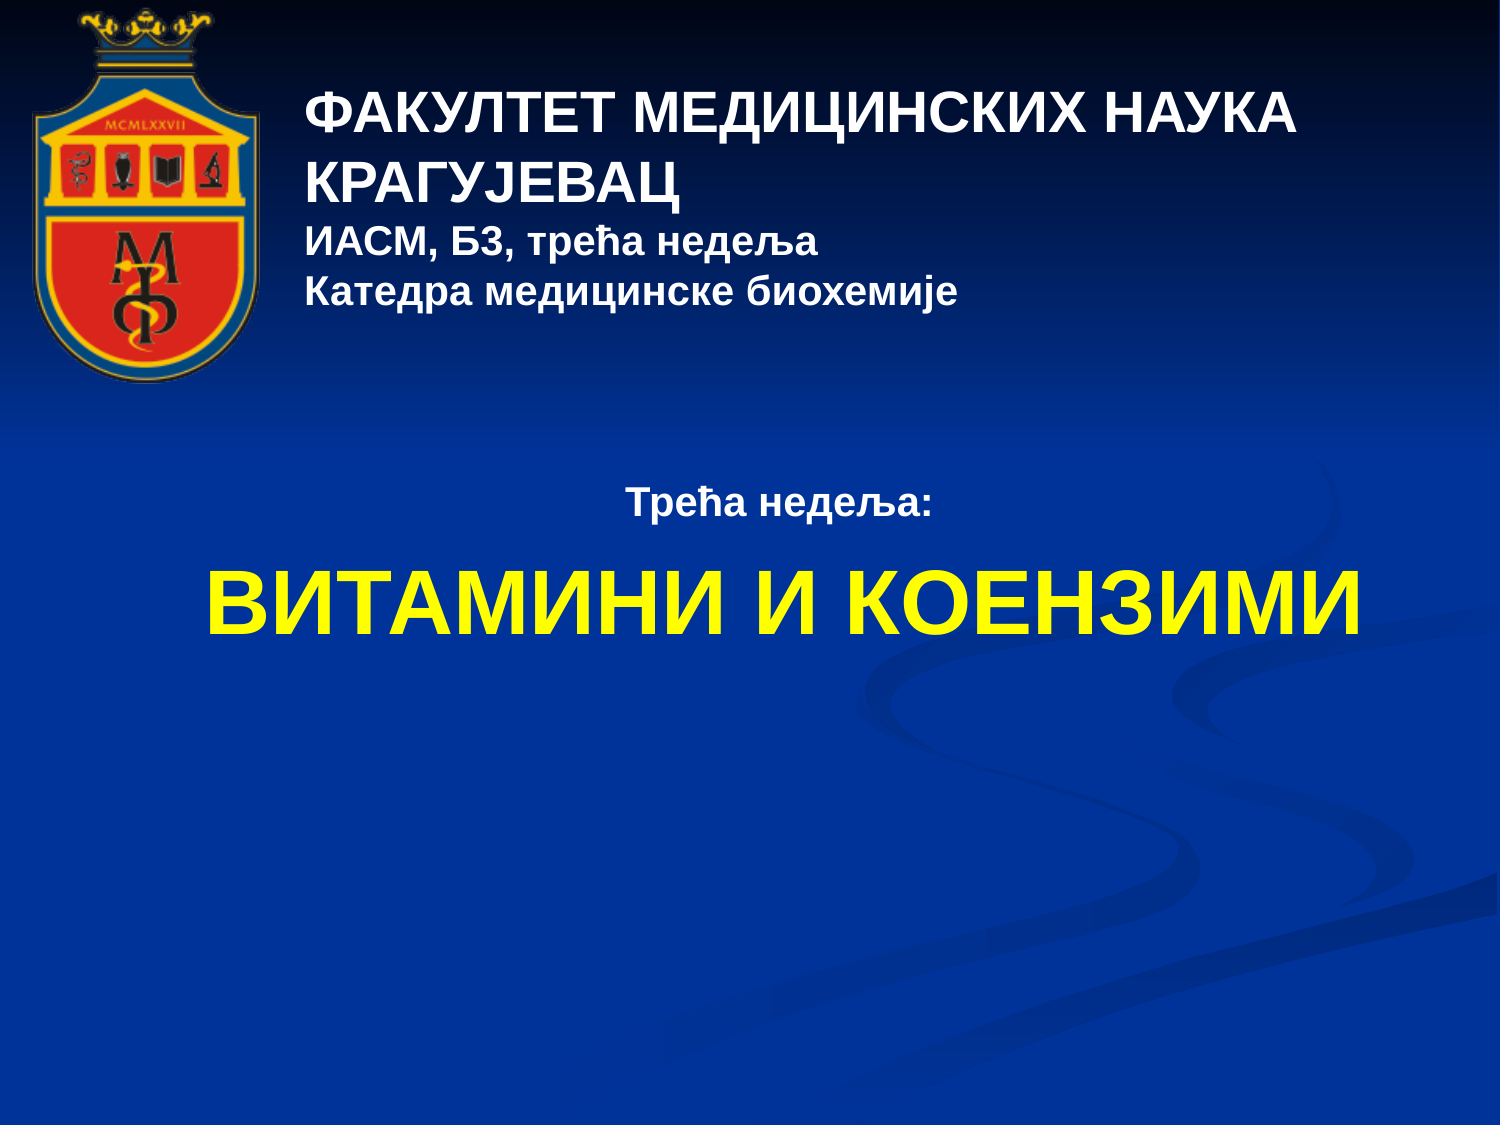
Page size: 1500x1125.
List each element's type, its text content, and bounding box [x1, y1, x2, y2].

text_box ФАКУЛТЕТ МЕДИЦИНСКИХ НАУКА КРАГУЈЕВАЦ ИАСМ, Б3, трећа недеља Катедра медицинске биохемије [291, 66, 1471, 322]
picture [0, 0, 288, 393]
subtitle Трећа недеља: ВИТАМИНИ И КОЕНЗИМИ [123, 408, 1447, 1059]
